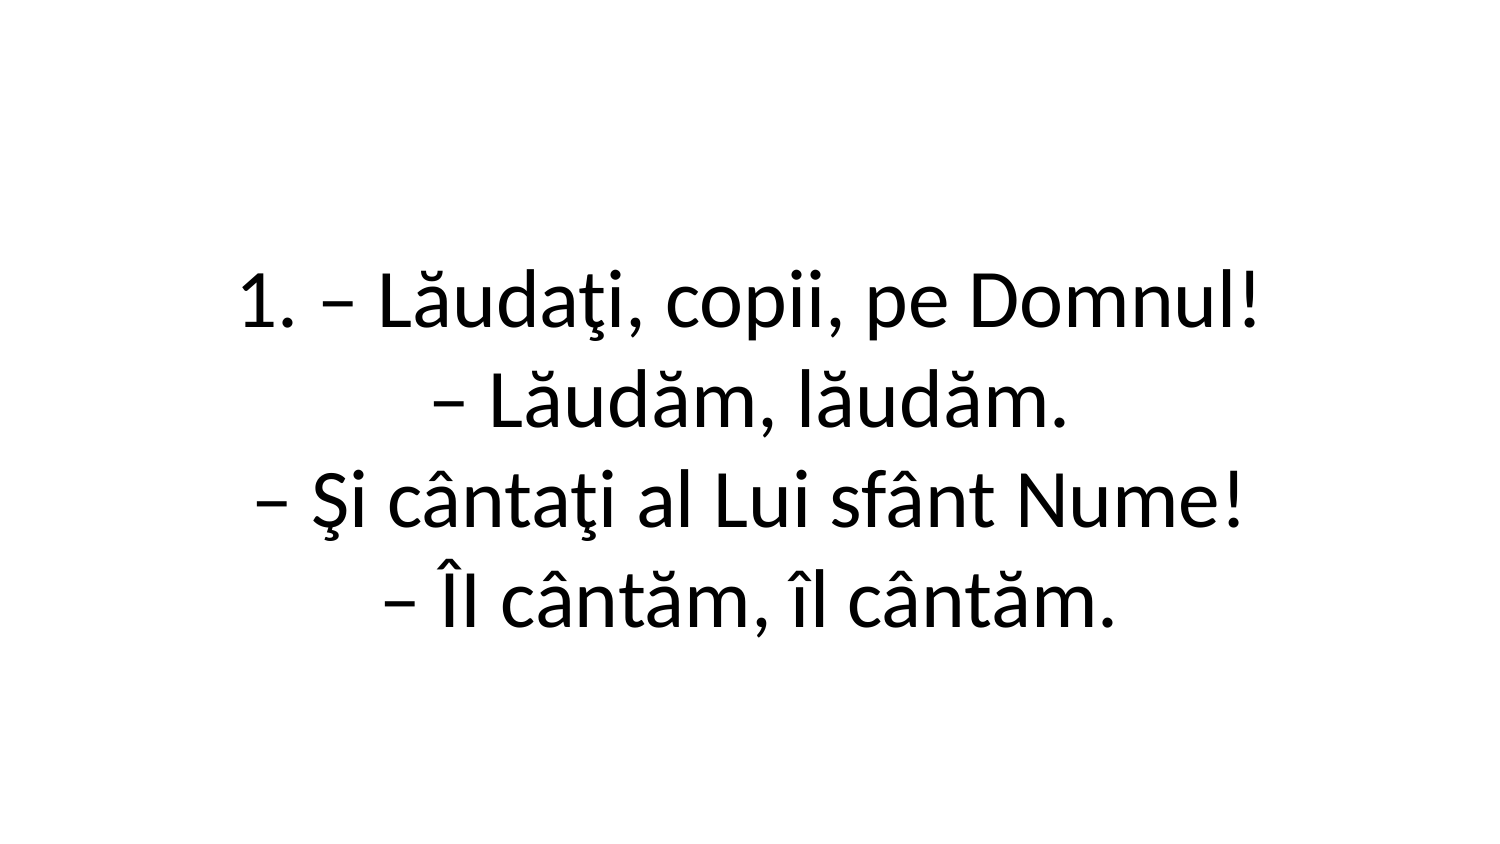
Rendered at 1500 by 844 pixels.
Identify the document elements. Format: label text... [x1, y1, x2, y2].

text_box 1. – Lăudaţi, copii, pe Domnul! – Lăudăm, lăudăm. – Şi cântaţi al Lui sfânt Nume! – ÎI cântăm, îl cântăm. [220, 192, 1280, 652]
